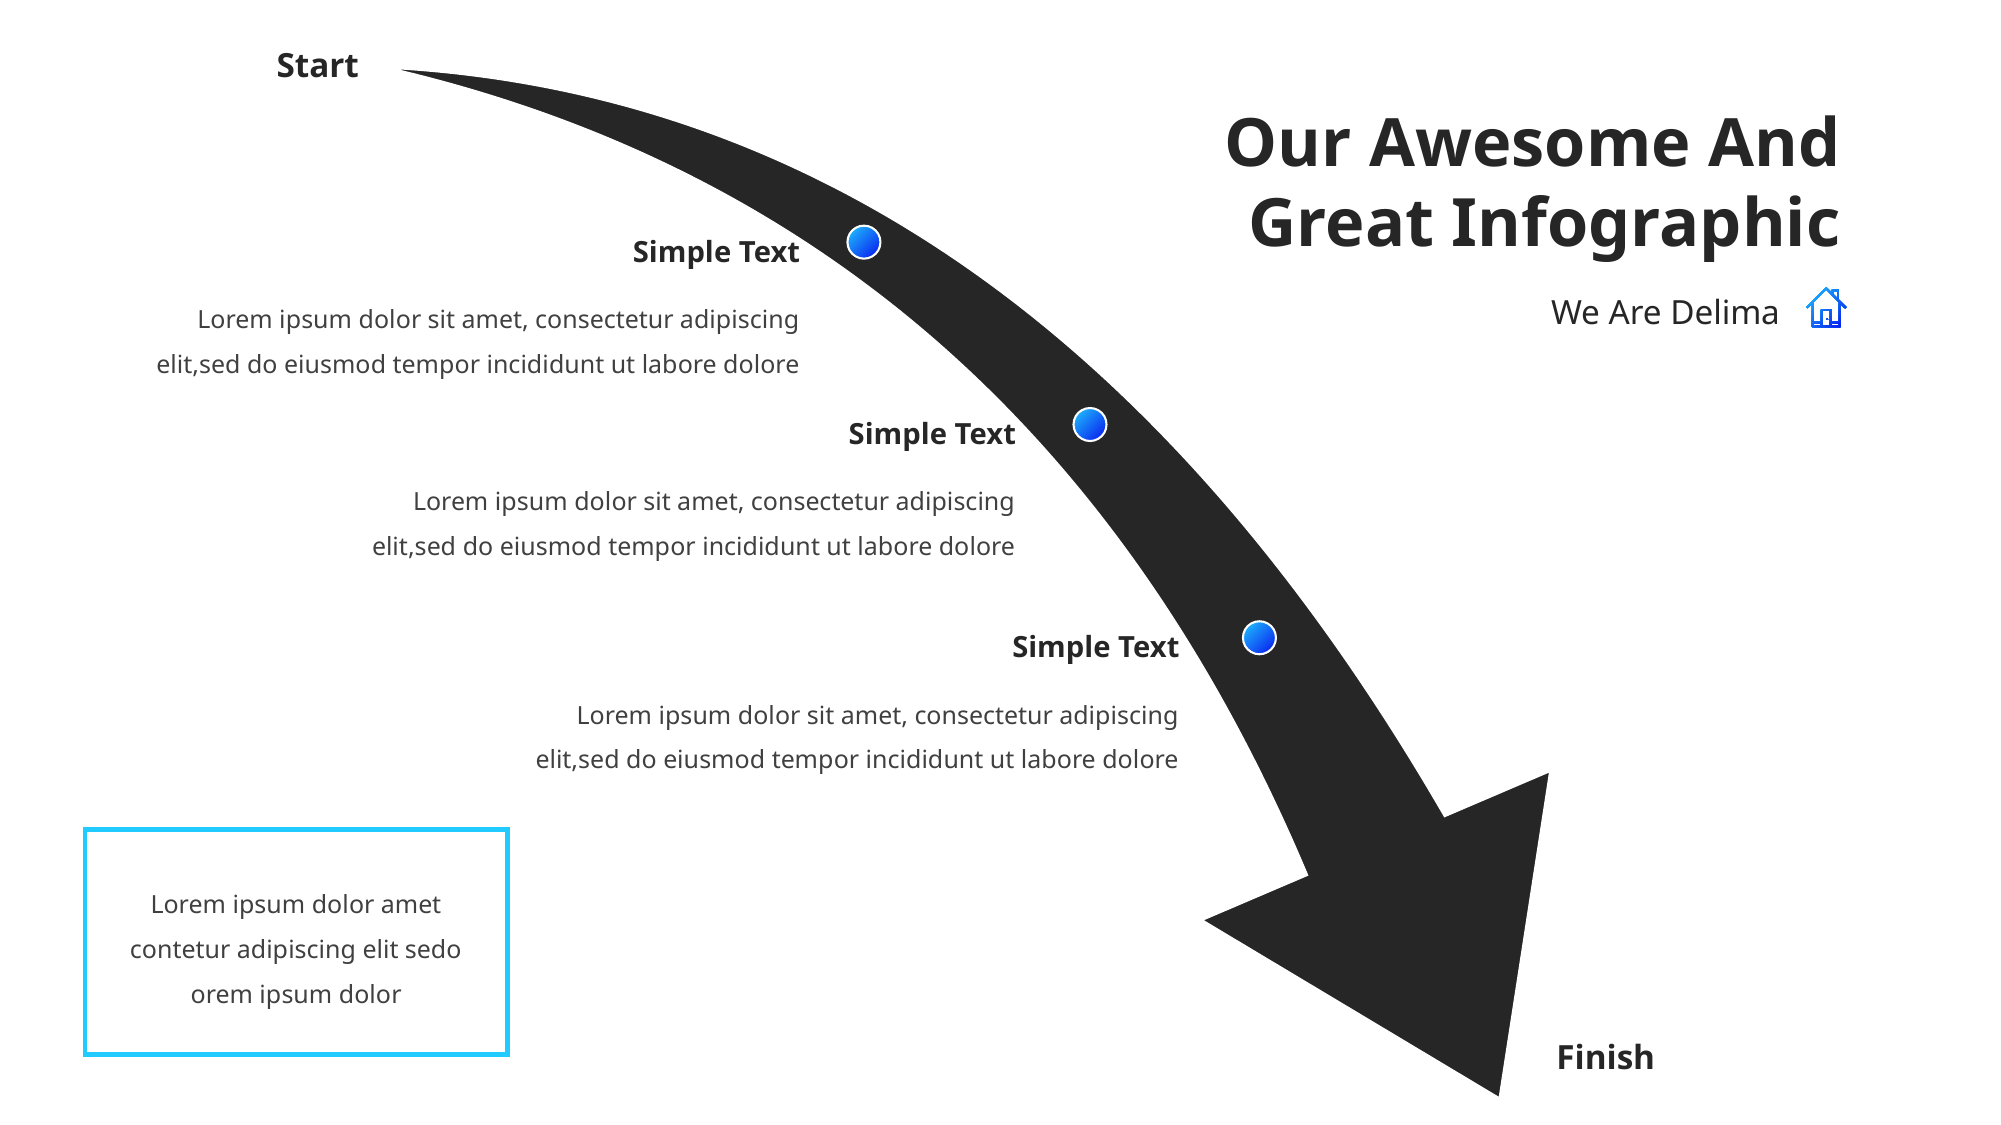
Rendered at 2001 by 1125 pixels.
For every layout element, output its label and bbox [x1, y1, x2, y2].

text_box [84, 829, 508, 1055]
text_box [134, 225, 248, 388]
text_box [248, 0, 1696, 1125]
text_box [1161, 92, 1856, 340]
